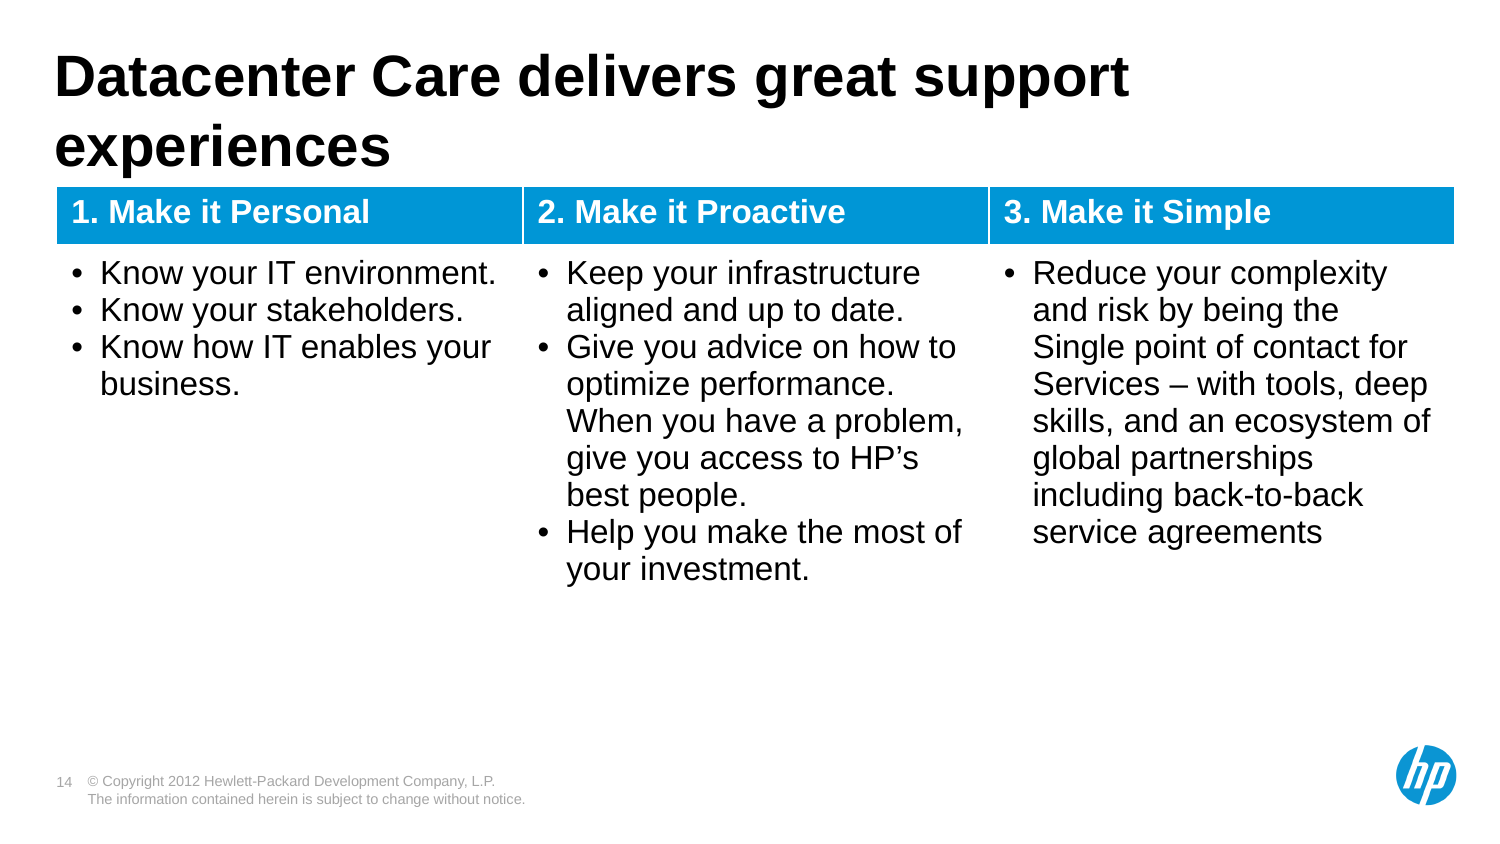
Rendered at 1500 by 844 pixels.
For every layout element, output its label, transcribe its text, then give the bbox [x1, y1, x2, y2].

picture [1395, 744, 1458, 806]
table_cell Reduce your complexity and risk by being the Single point of contact for Services – with tools, deep skills, and an ecosystem of global partnerships including back-to-back service agreements [990, 250, 1454, 595]
table_cell Keep your infrastructure aligned and up to date. Give you advice on how to optimize performance. When you have a problem, give you access to HP’s best people. Help you make the most of your investment. [524, 250, 988, 595]
title Datacenter Care delivers great support experiences [54, 38, 1443, 180]
table_header 1. Make it Personal [57, 187, 522, 244]
table_cell Know your IT environment. Know your stakeholders. Know how IT enables your business. [57, 250, 522, 595]
table_header 3. Make it Simple [990, 187, 1454, 244]
table_header 2. Make it Proactive [524, 187, 988, 244]
